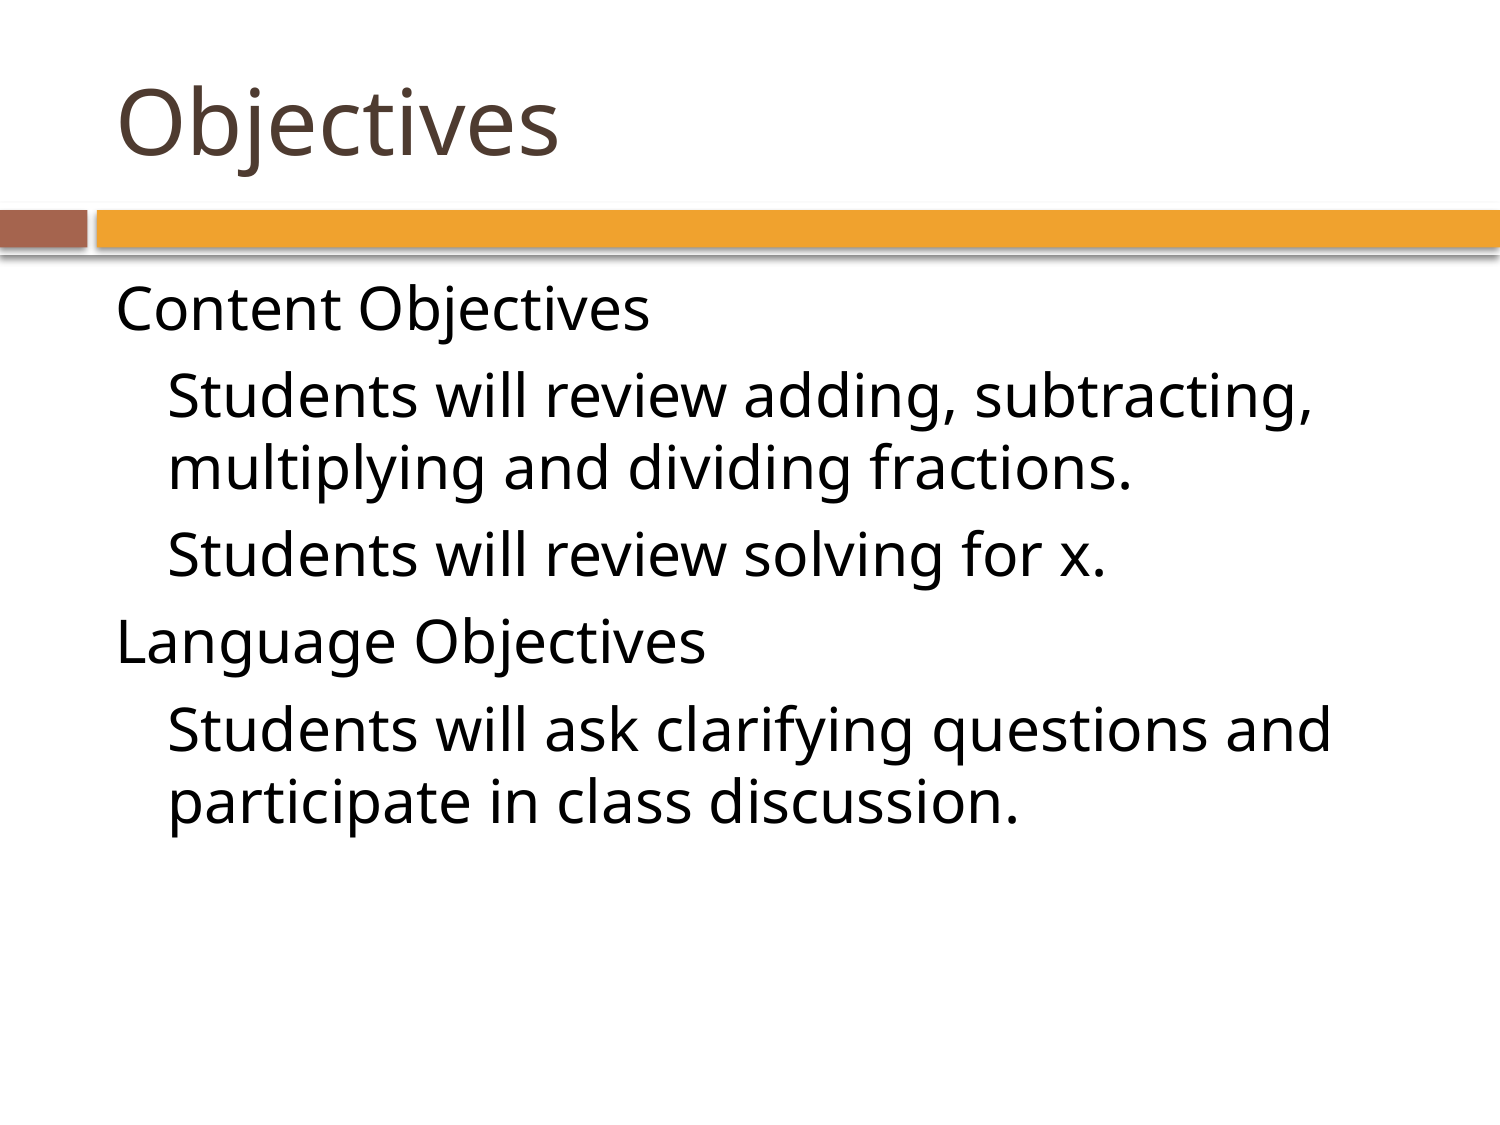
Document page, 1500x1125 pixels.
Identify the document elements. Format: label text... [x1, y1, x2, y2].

list Content Objectives Students will review adding, subtracting, multiplying and dividing fractions. Students will review solving for x. Language Objectives Students will ask clarifying questions and participate in class discussion. [100, 262, 1438, 1000]
title Objectives [100, 37, 1438, 200]
